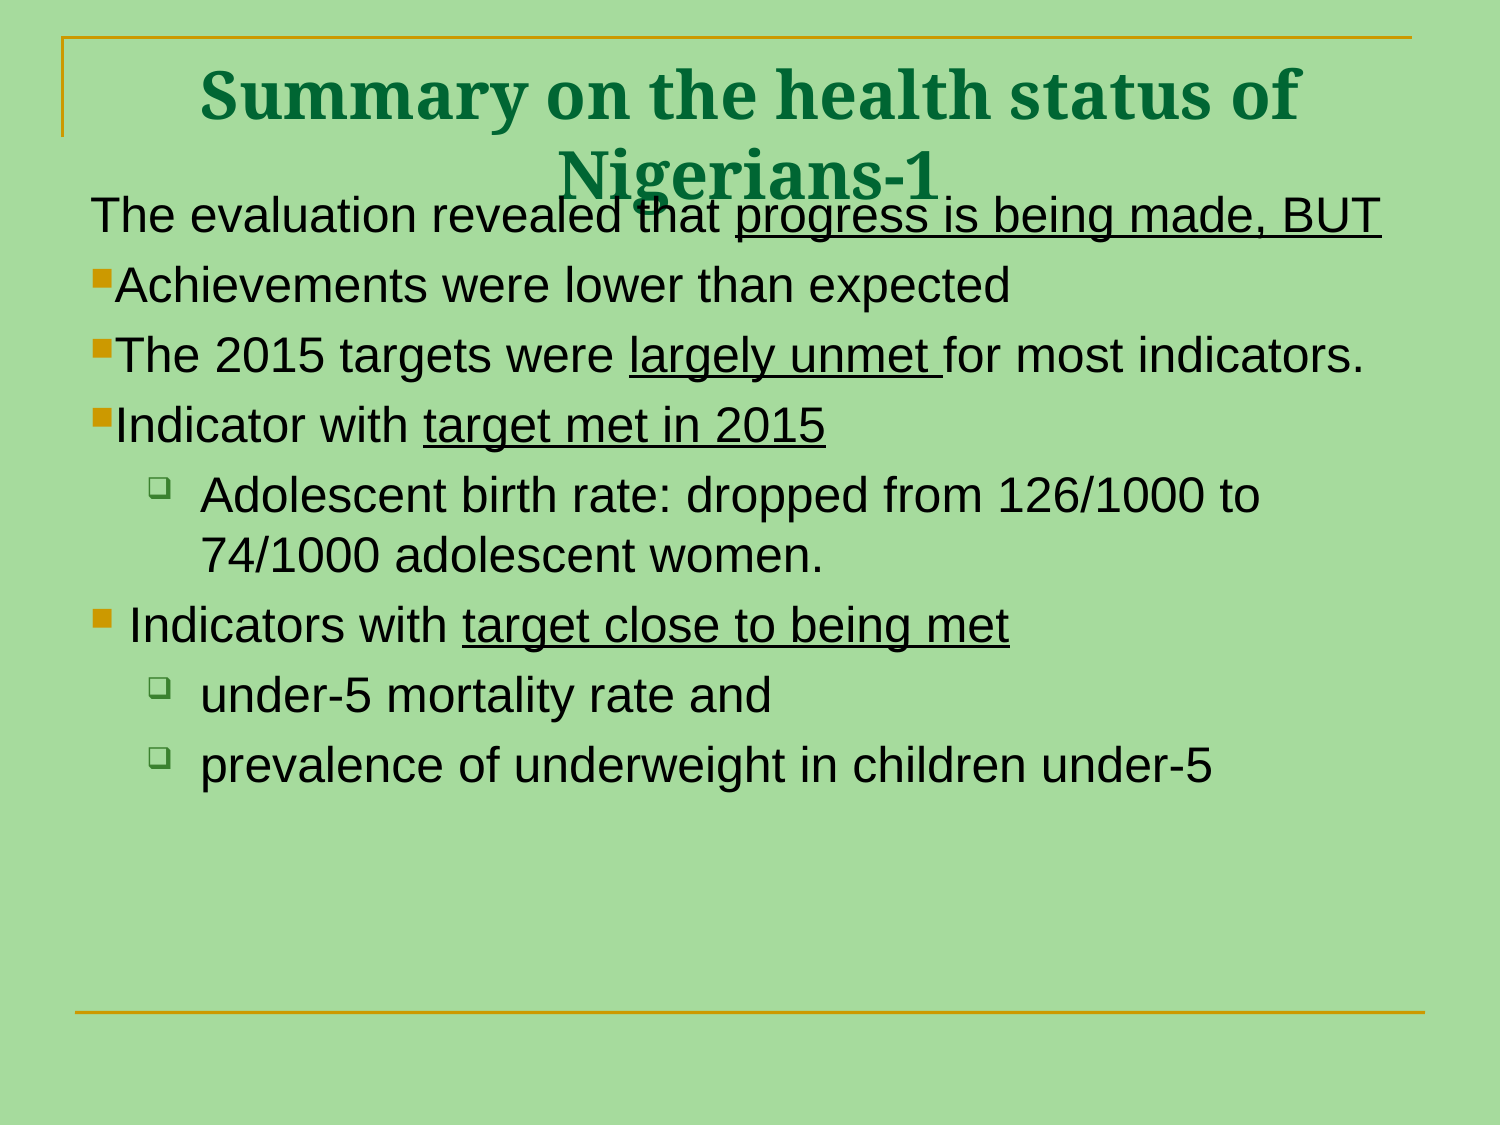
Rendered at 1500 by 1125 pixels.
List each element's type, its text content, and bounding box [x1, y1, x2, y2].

list The evaluation revealed that progress is being made, BUT Achievements were lower than expected The 2015 targets were largely unmet for most indicators. Indicator with target met in 2015 Adolescent birth rate: dropped from 126/1000 to 74/1000 adolescent women. Indicators with target close to being met under-5 mortality rate and prevalence of underweight in children under-5 [75, 174, 1425, 1006]
title Summary on the health status of Nigerians-1 [75, 45, 1425, 150]
